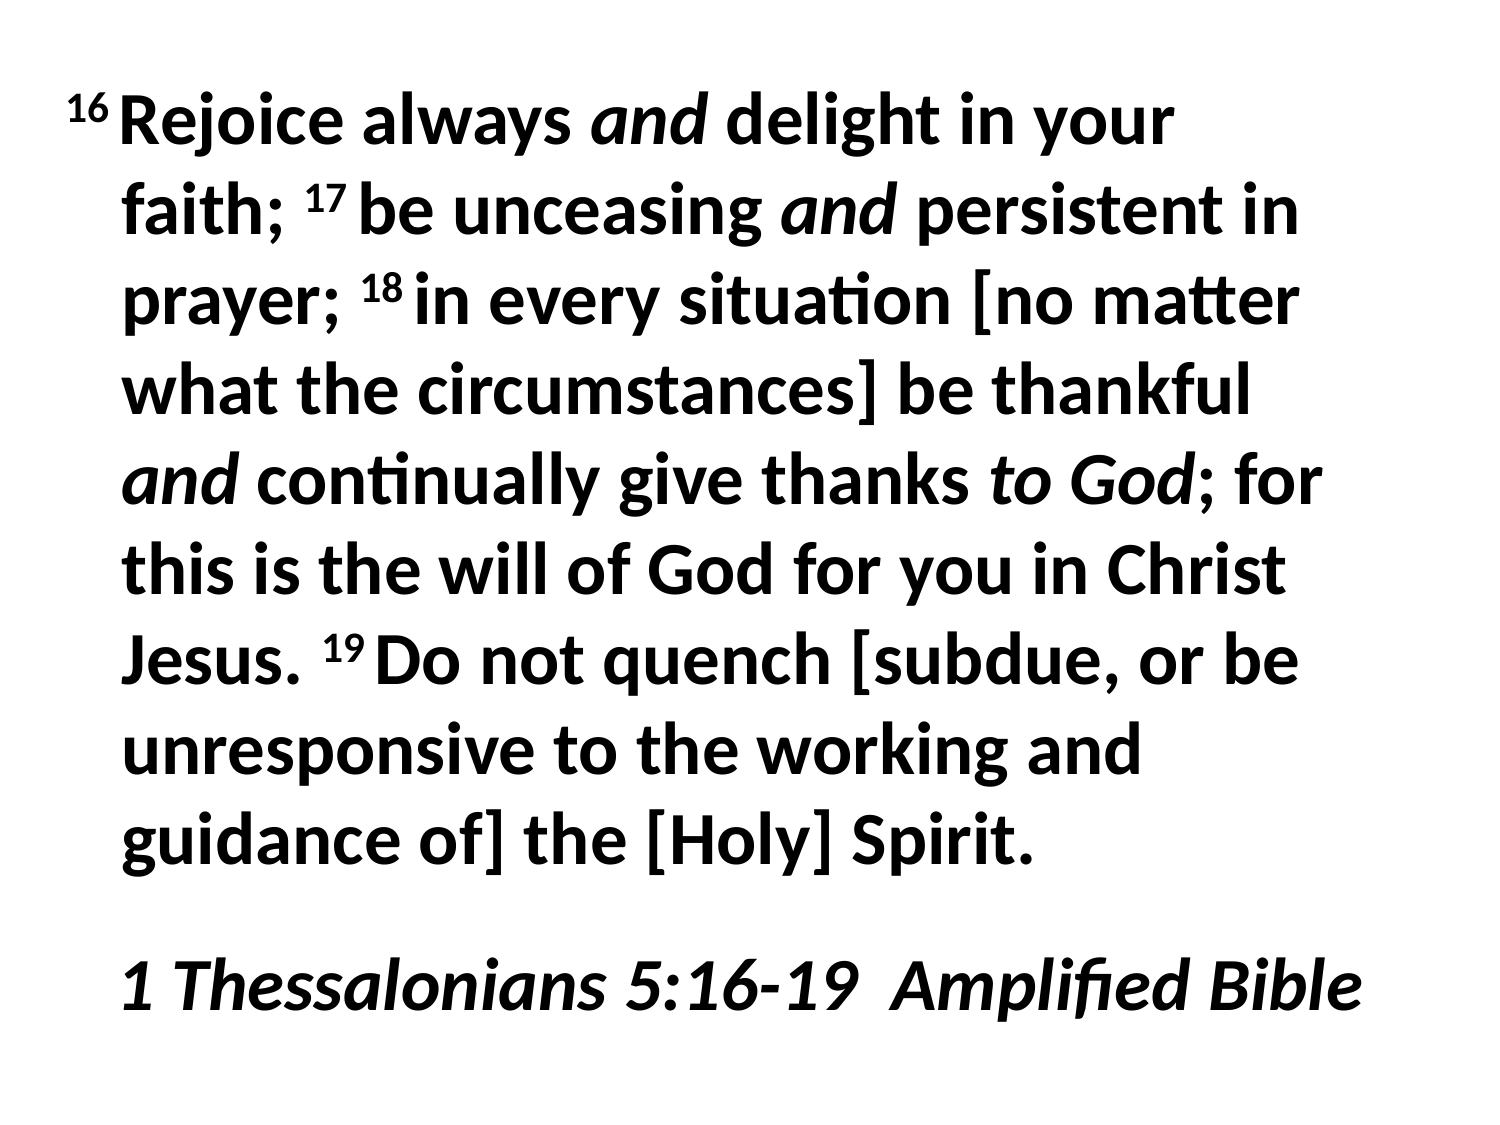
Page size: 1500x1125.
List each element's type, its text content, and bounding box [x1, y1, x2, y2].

list 16 Rejoice always and delight in your faith; 17 be unceasing and persistent in prayer; 18 in every situation [no matter what the circumstances] be thankful and continually give thanks to God; for this is the will of God for you in Christ Jesus. 19 Do not quench [subdue, or be unresponsive to the working and guidance of] the [Holy] Spirit. 1 Thessalonians 5:16-19 Amplified Bible [50, 62, 1450, 1063]
